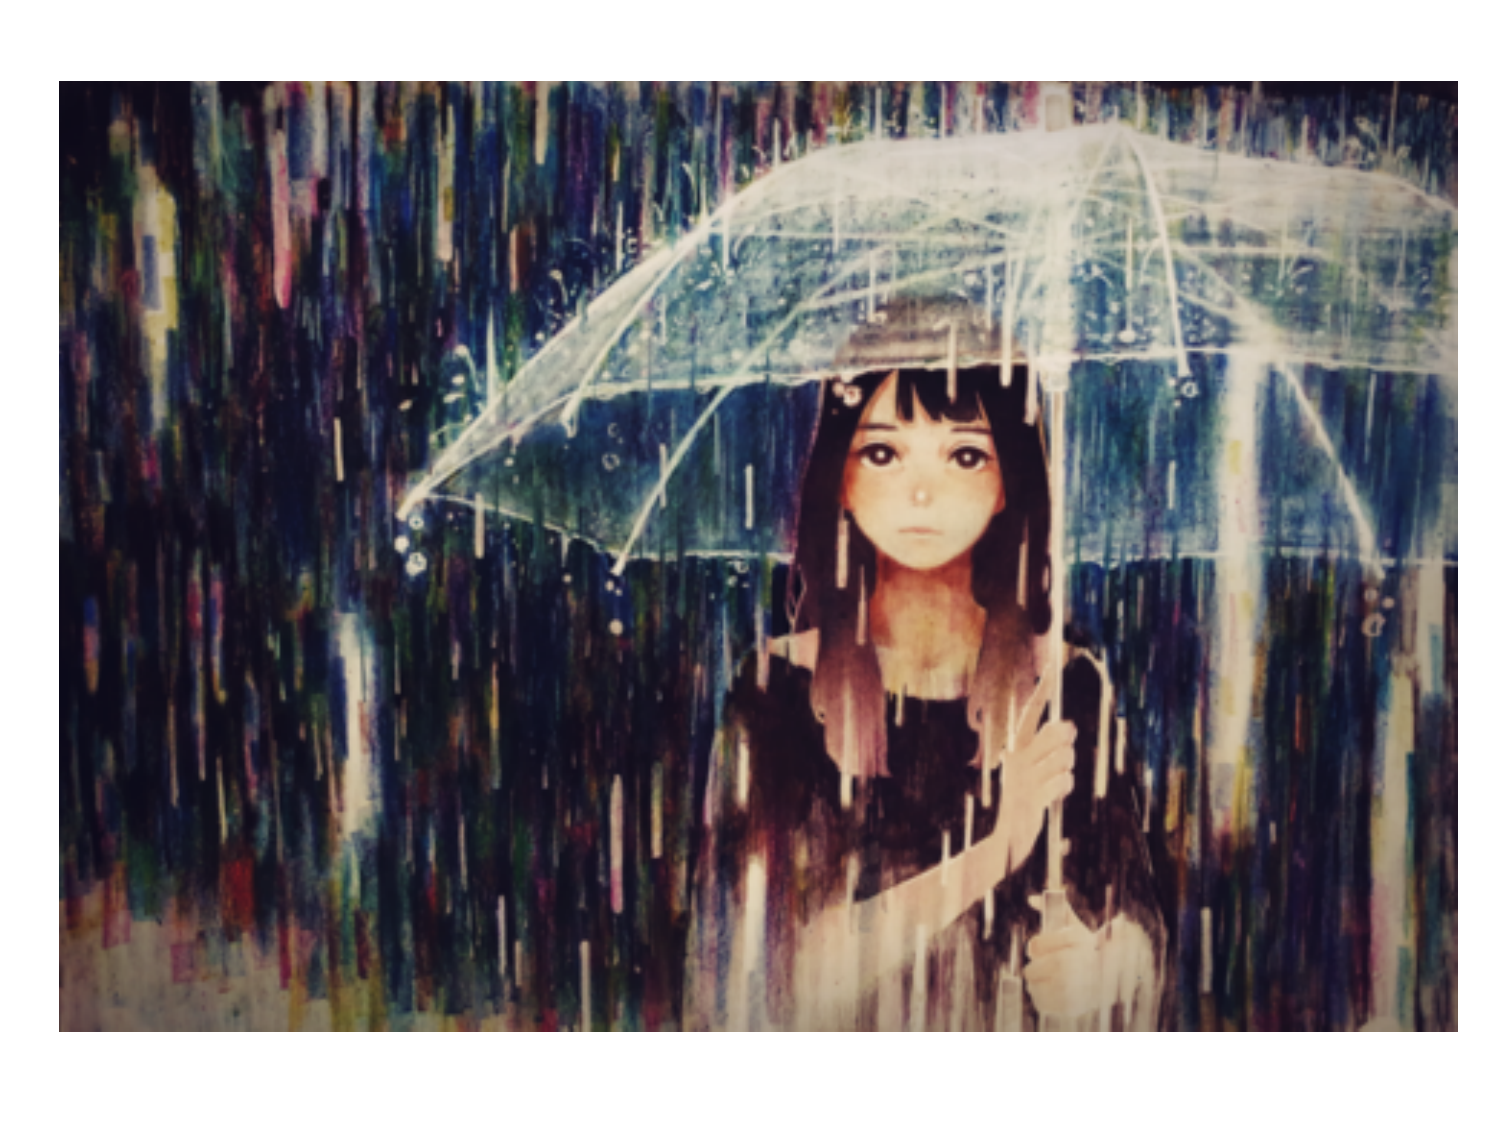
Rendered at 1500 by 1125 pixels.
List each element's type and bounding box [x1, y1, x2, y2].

picture [59, 81, 1458, 1032]
